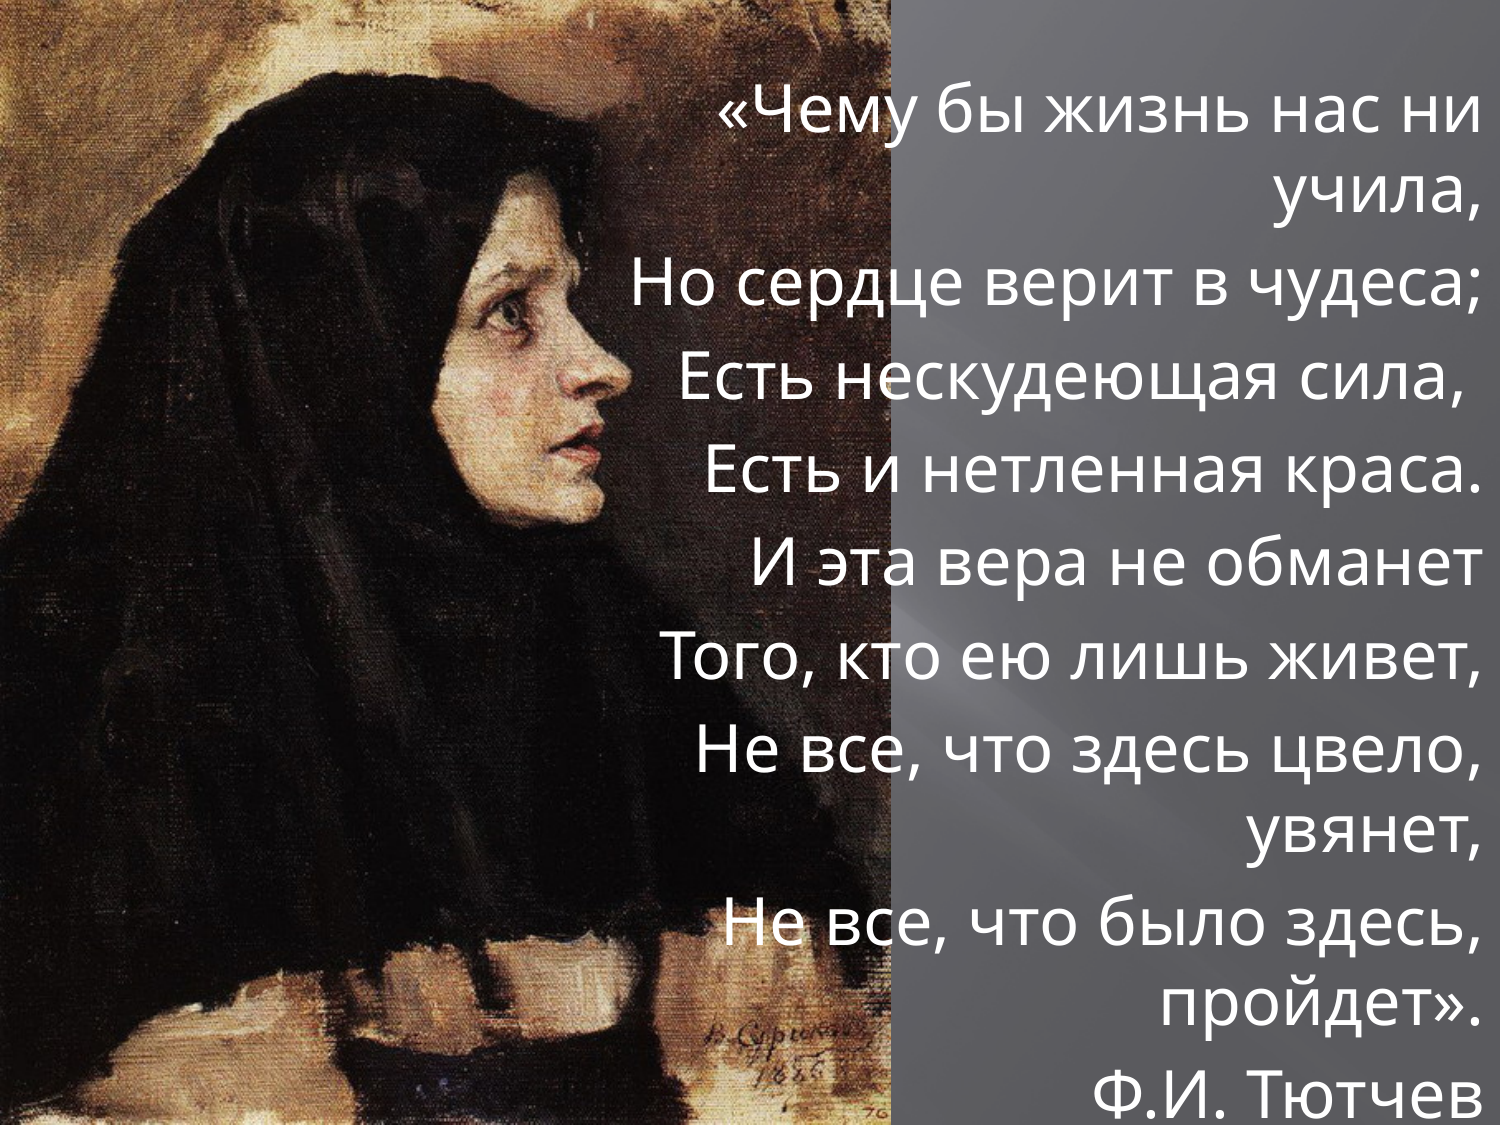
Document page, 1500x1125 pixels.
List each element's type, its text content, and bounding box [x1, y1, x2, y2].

picture [0, 0, 891, 1125]
list «Чему бы жизнь нас ни учила, Но сердце верит в чудеса; Есть нескудеющая сила, Есть и нетленная краса. И эта вера не обманет Того, кто ею лишь живет, Не все, что здесь цвело, увянет, Не все, что было здесь, пройдет». Ф.И. Тютчев [934, 58, 1500, 903]
